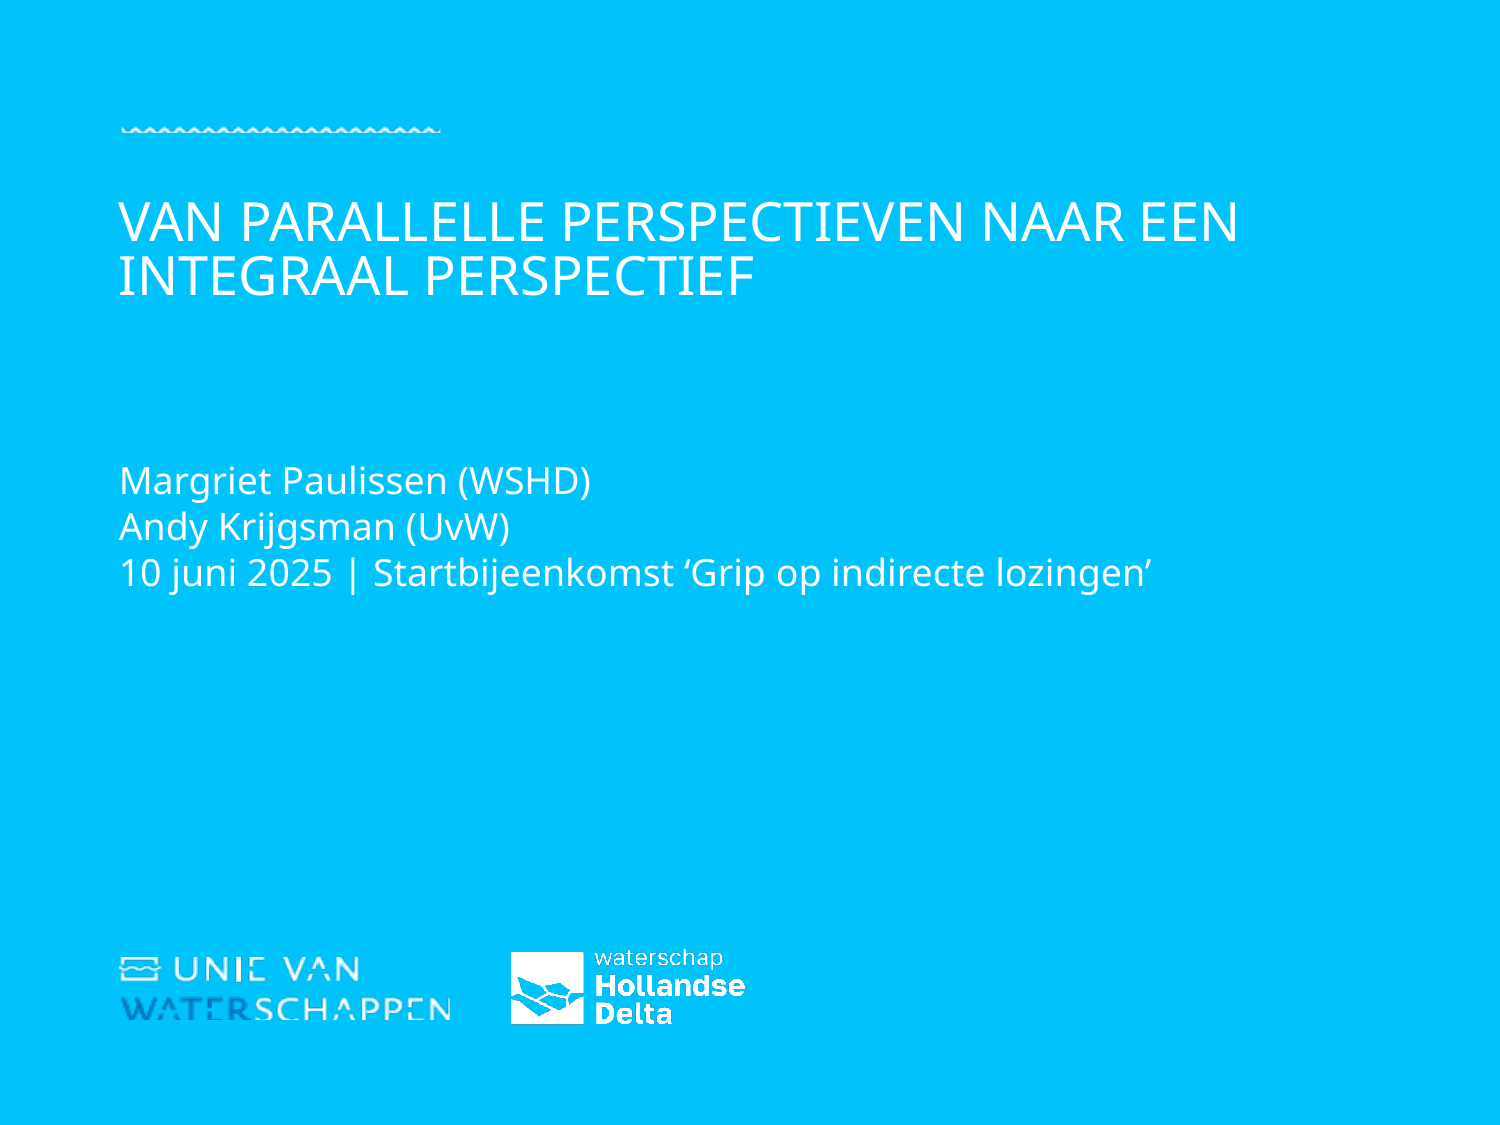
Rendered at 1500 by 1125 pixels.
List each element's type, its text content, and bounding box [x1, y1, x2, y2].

title Van parallelle perspectieven naar een integraal perspectief [118, 197, 1247, 308]
picture [597, 1003, 613, 1023]
picture [648, 975, 654, 995]
list Margriet Paulissen (WSHD) Andy Krijgsman (UvW) 10 juni 2025 | Startbijeenkomst ‘Grip op indirecte lozingen’ [118, 456, 1211, 687]
picture [547, 992, 563, 997]
picture [597, 975, 614, 995]
picture [512, 996, 583, 1024]
picture [617, 1008, 632, 1023]
picture [638, 975, 644, 995]
picture [713, 980, 726, 996]
picture [676, 980, 690, 995]
picture [694, 975, 708, 995]
picture [657, 980, 671, 996]
picture [619, 980, 634, 996]
picture [636, 1003, 643, 1023]
picture [644, 1005, 654, 1023]
picture [729, 980, 744, 996]
picture [657, 1008, 671, 1023]
picture [512, 953, 583, 995]
